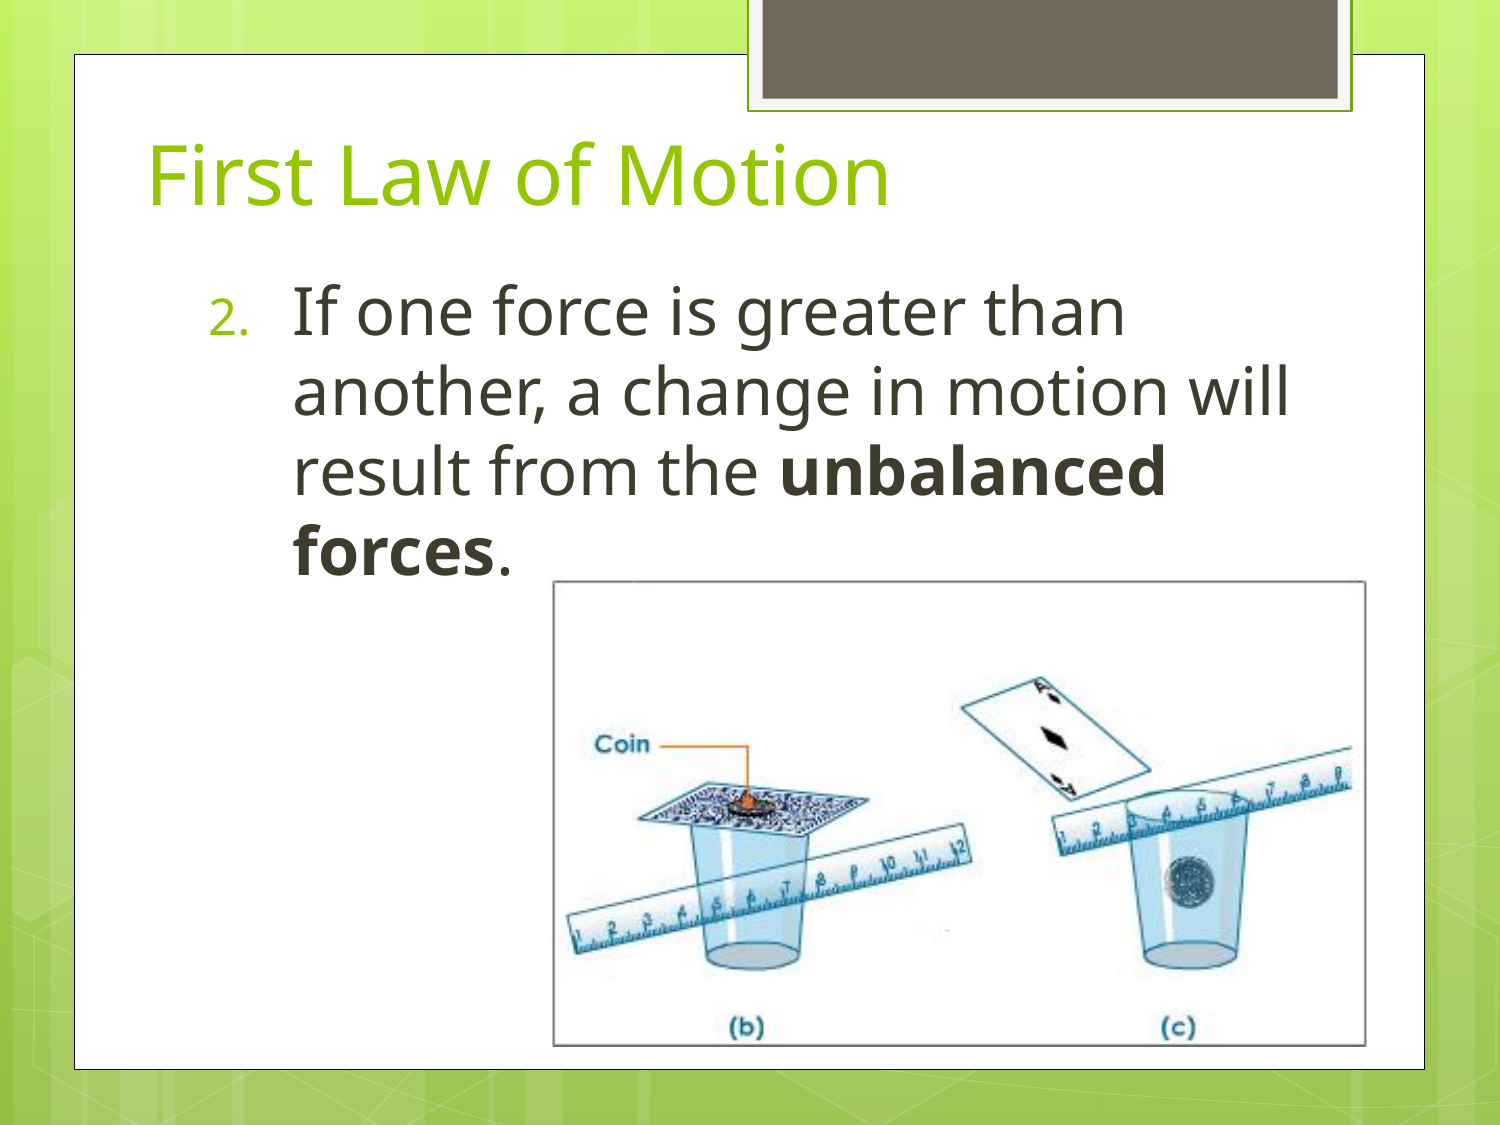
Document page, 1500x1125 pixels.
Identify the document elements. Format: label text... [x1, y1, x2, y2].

picture [549, 577, 1369, 1047]
list If one force is greater than another, a change in motion will result from the unbalanced forces. [82, 261, 1385, 1036]
title First Law of Motion [130, 107, 1283, 230]
